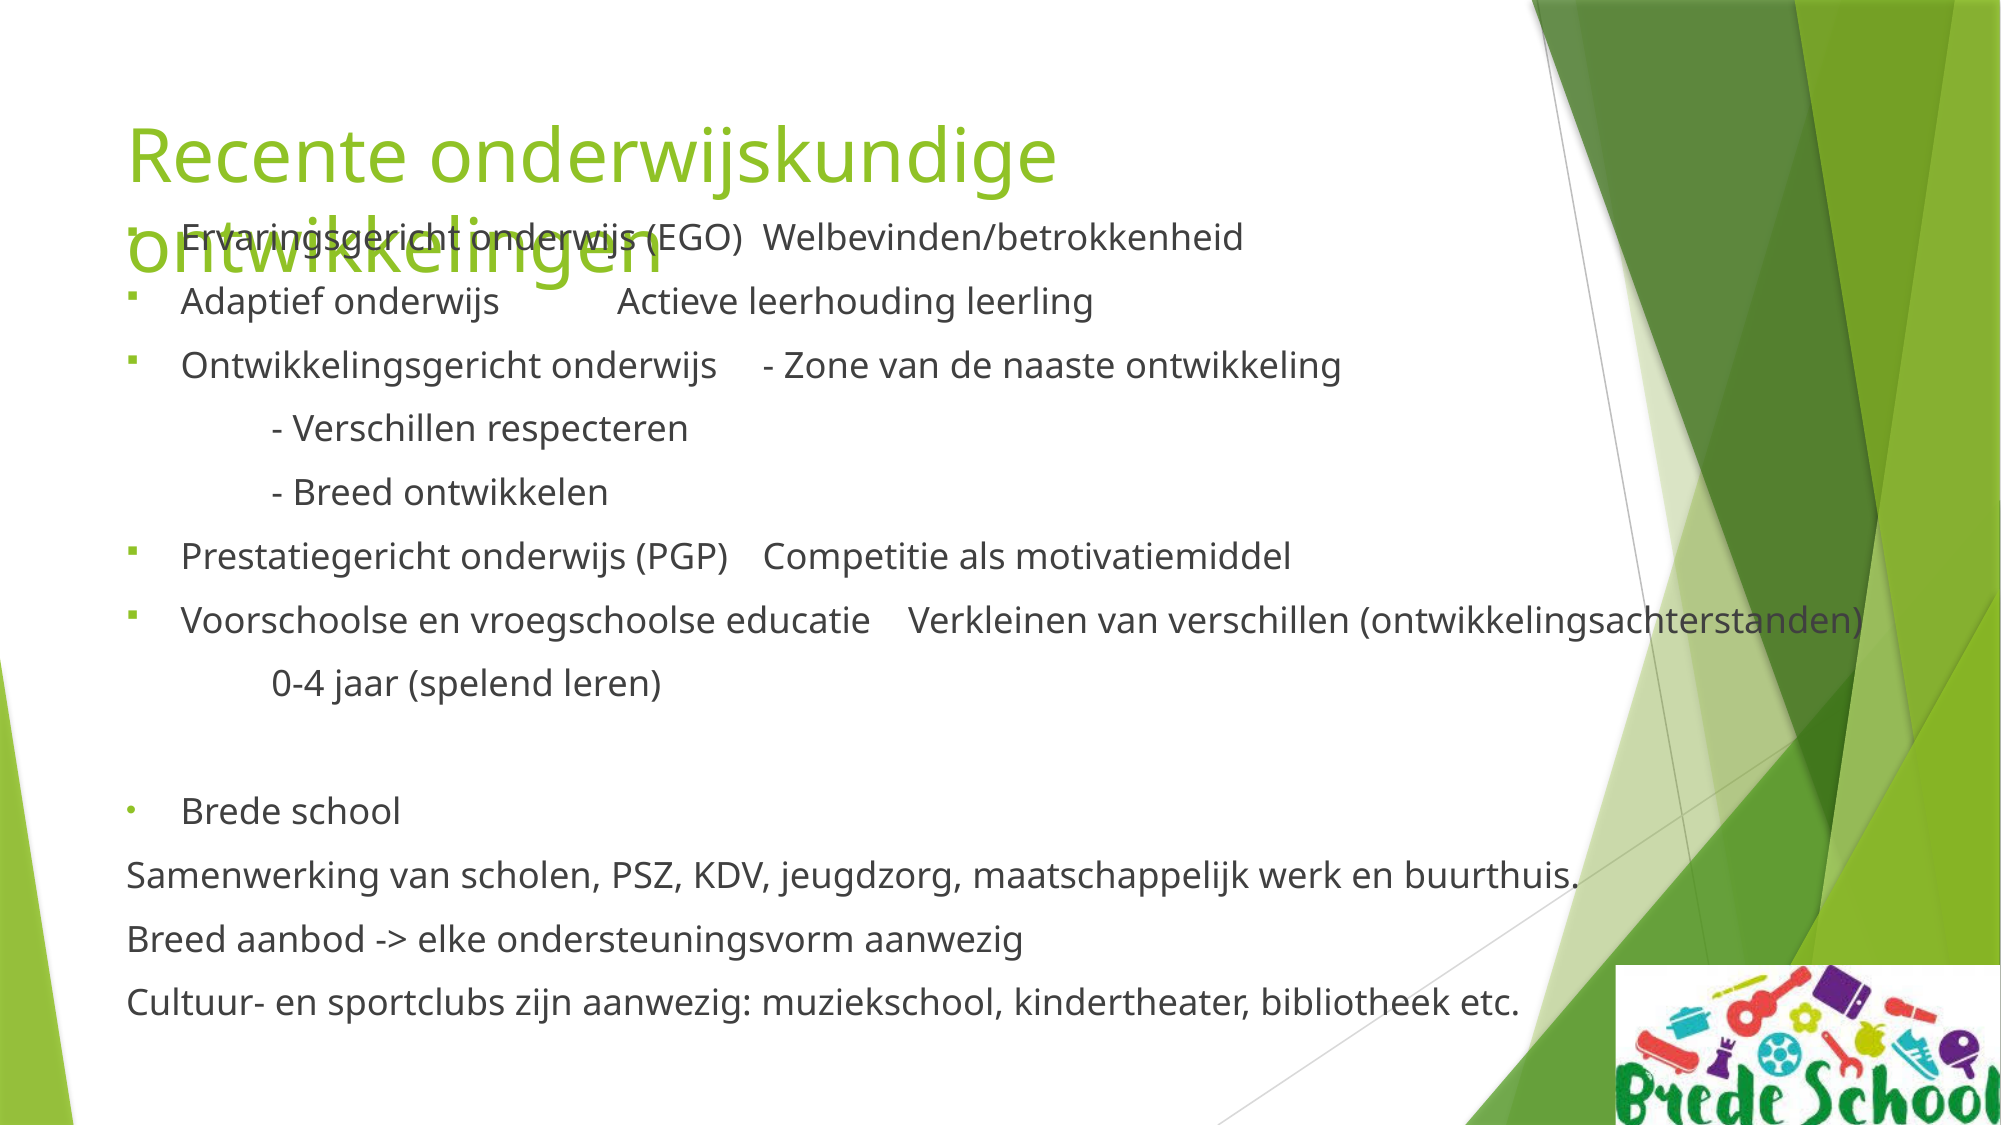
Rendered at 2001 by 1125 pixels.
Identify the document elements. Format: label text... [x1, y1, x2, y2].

picture [1615, 964, 2000, 1125]
list Ervaringsgericht onderwijs (EGO) Welbevinden/betrokkenheid Adaptief onderwijs Actieve leerhouding leerling Ontwikkelingsgericht onderwijs - Zone van de naaste ontwikkeling - Verschillen respecteren - Breed ontwikkelen Prestatiegericht onderwijs (PGP) Competitie als motivatiemiddel Voorschoolse en vroegschoolse educatie Verkleinen van verschillen (ontwikkelingsachterstanden) 0-4 jaar (spelend leren) Brede school Samenwerking van scholen, PSZ, KDV, jeugdzorg, maatschappelijk werk en buurthuis. Breed aanbod -> elke ondersteuningsvorm aanwezig Cultuur- en sportclubs zijn aanwezig: muziekschool, kindertheater, bibliotheek etc. [111, 206, 1888, 1106]
title Recente onderwijskundige ontwikkelingen [111, 99, 1567, 206]
